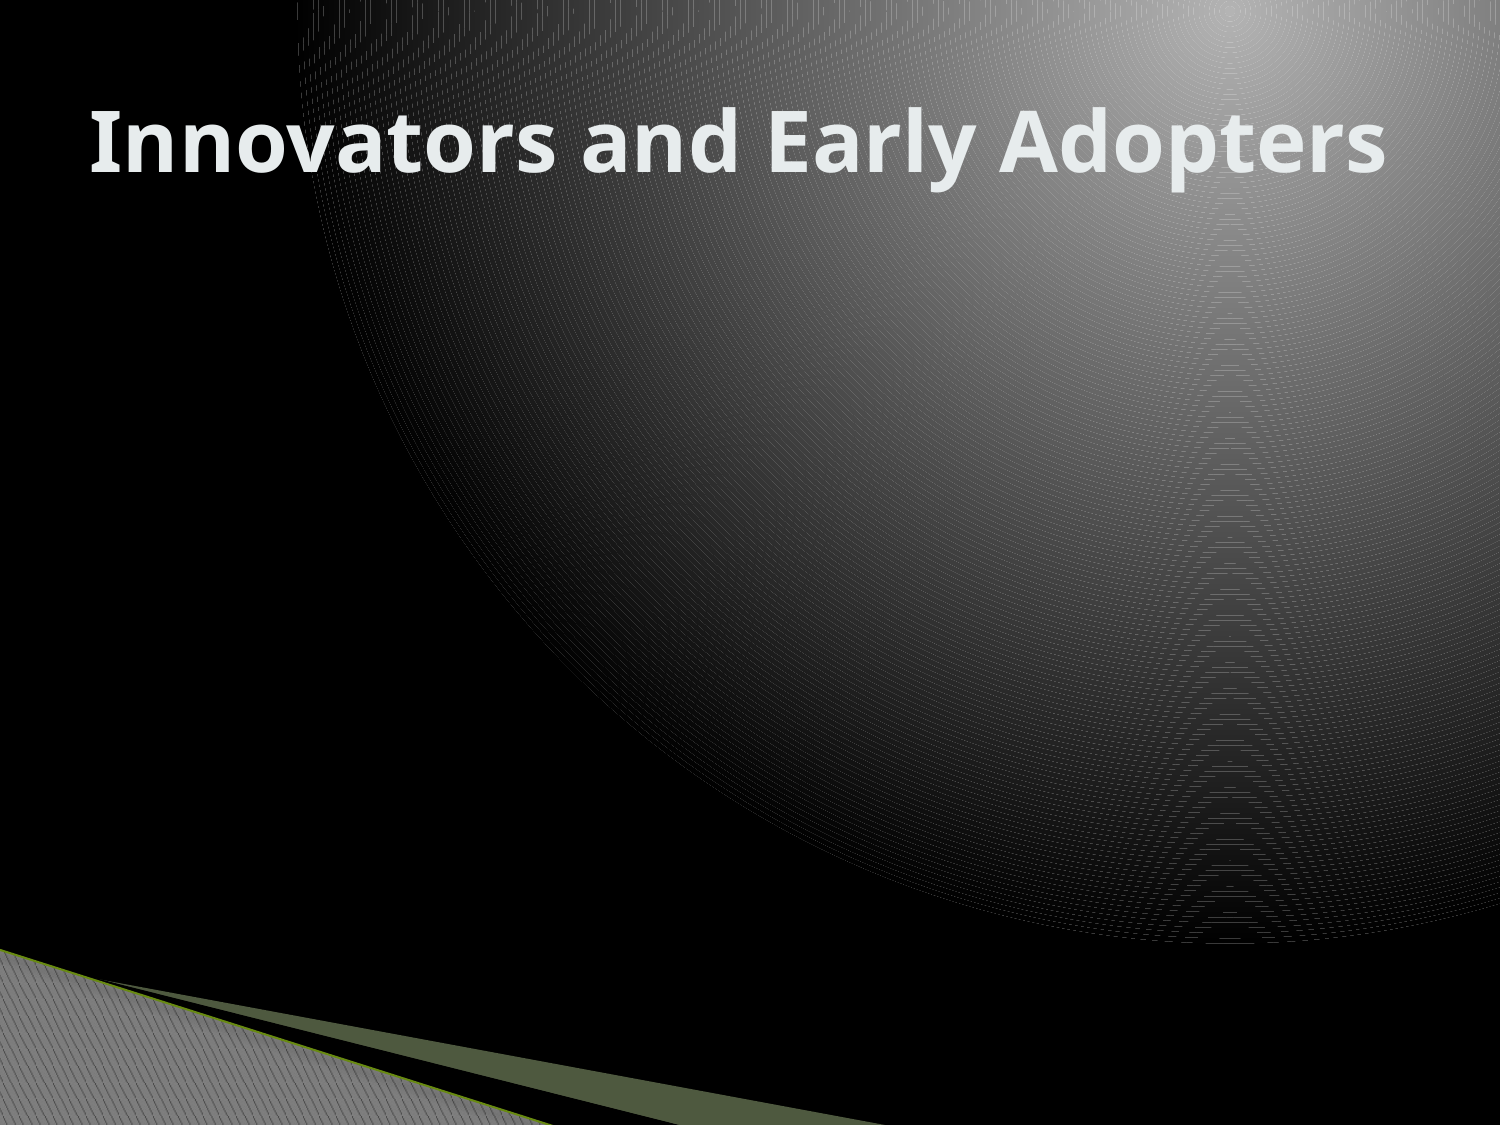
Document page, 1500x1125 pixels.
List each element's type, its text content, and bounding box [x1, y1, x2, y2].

picture [0, 952, 543, 1125]
title Innovators and Early Adopters [75, 45, 1425, 233]
